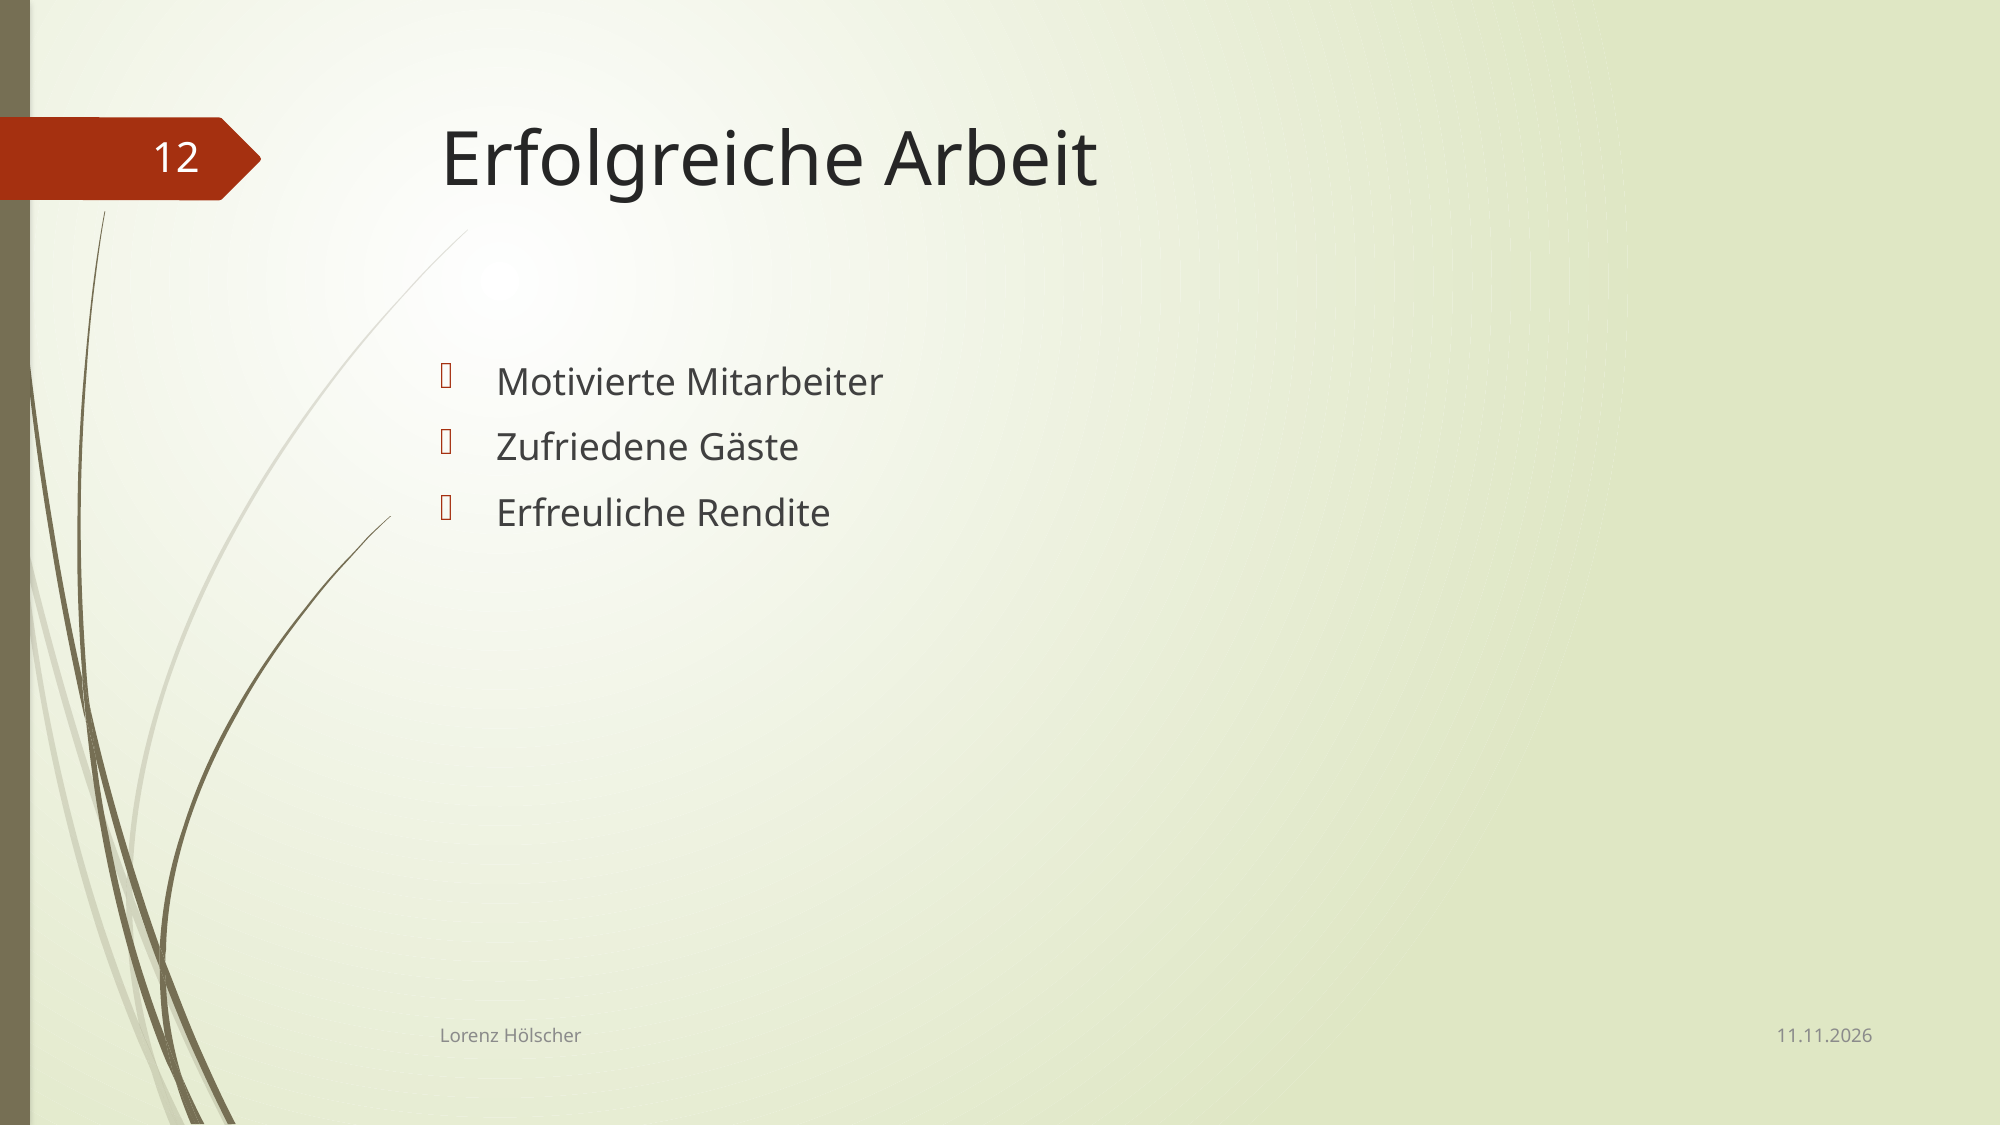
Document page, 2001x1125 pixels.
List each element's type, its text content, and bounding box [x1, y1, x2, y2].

title Erfolgreiche Arbeit [425, 102, 1888, 313]
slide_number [1699, 1005, 1888, 1067]
footer Lorenz Hölscher [424, 1006, 1675, 1067]
list Motivierte Mitarbeiter Zufriedene Gäste Erfreuliche Rendite [424, 350, 1888, 970]
slide_number 12 [87, 129, 216, 190]
